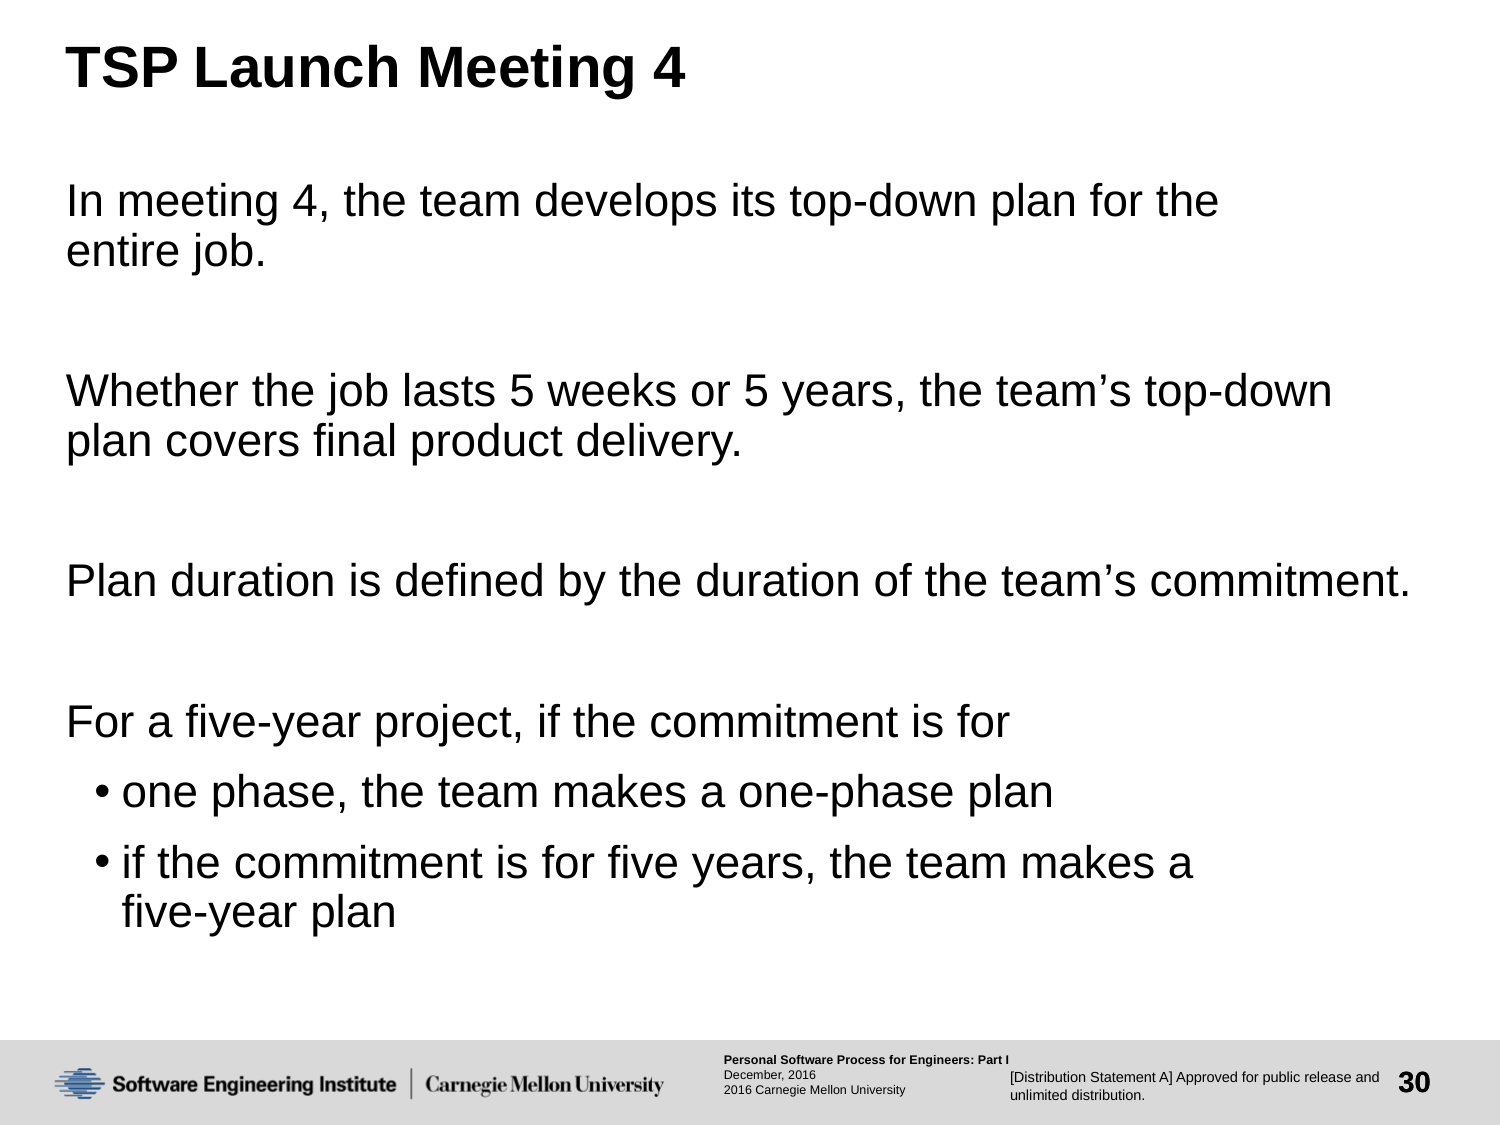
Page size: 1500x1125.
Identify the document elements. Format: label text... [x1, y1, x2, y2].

picture [46, 1061, 673, 1104]
list In meeting 4, the team develops its top-down plan for the entire job. Whether the job lasts 5 weeks or 5 years, the team’s top-down plan covers final product delivery. Plan duration is defined by the duration of the team’s commitment. For a five-year project, if the commitment is for one phase, the team makes a one-phase plan if the commitment is for five years, the team makes a five-year plan [65, 177, 1431, 1000]
title TSP Launch Meeting 4 [65, 37, 1313, 148]
